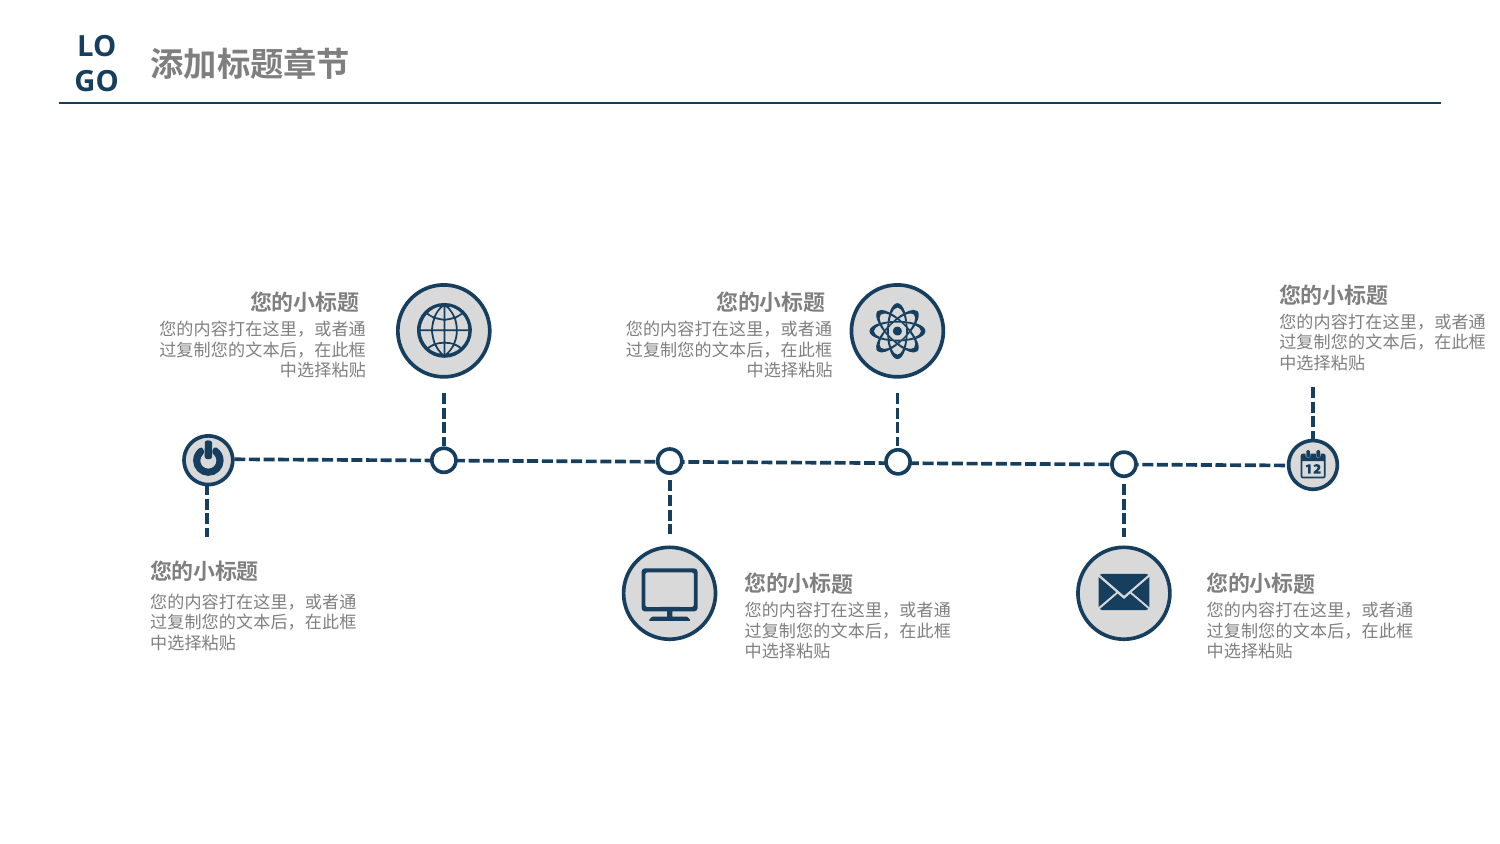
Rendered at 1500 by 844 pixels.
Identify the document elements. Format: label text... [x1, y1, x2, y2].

text_box 您的小标题 [729, 557, 876, 592]
text_box 您的内容打在这里，或者通过复制您的文本后，在此框中选择粘贴 [1191, 592, 1435, 669]
text_box [641, 568, 698, 621]
text_box [1111, 450, 1137, 457]
text_box [181, 433, 235, 487]
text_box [1300, 449, 1326, 479]
text_box LO GO [45, 20, 148, 105]
text_box 您的内容打在这里，或者通过复制您的文本后，在此框中选择粘贴 [137, 310, 381, 388]
text_box [1287, 438, 1340, 492]
text_box [1075, 545, 1172, 642]
text_box 您的小标题 [235, 275, 382, 310]
text_box [1114, 475, 1133, 479]
text_box [416, 302, 472, 358]
text_box [656, 446, 684, 457]
text_box 您的内容打在这里，或者通过复制您的文本后，在此框中选择粘贴 [135, 583, 379, 661]
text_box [194, 442, 222, 474]
text_box 您的内容打在这里，或者通过复制您的文本后，在此框中选择粘贴 [604, 310, 848, 388]
text_box 您的小标题 [135, 544, 281, 583]
text_box [430, 446, 458, 457]
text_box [1098, 573, 1150, 611]
text_box [621, 545, 718, 642]
text_box 您的小标题 [702, 275, 848, 310]
text_box 添加标题章节 [148, 35, 415, 90]
text_box [884, 448, 912, 457]
text_box 您的小标题 [1264, 268, 1411, 303]
text_box [849, 282, 946, 379]
text_box 您的内容打在这里，或者通过复制您的文本后，在此框中选择粘贴 [729, 592, 973, 669]
text_box 您的小标题 [1192, 557, 1338, 592]
text_box 您的内容打在这里，或者通过复制您的文本后，在此框中选择粘贴 [1264, 303, 1500, 381]
text_box [395, 282, 492, 379]
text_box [869, 302, 926, 360]
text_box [226, 458, 1295, 466]
